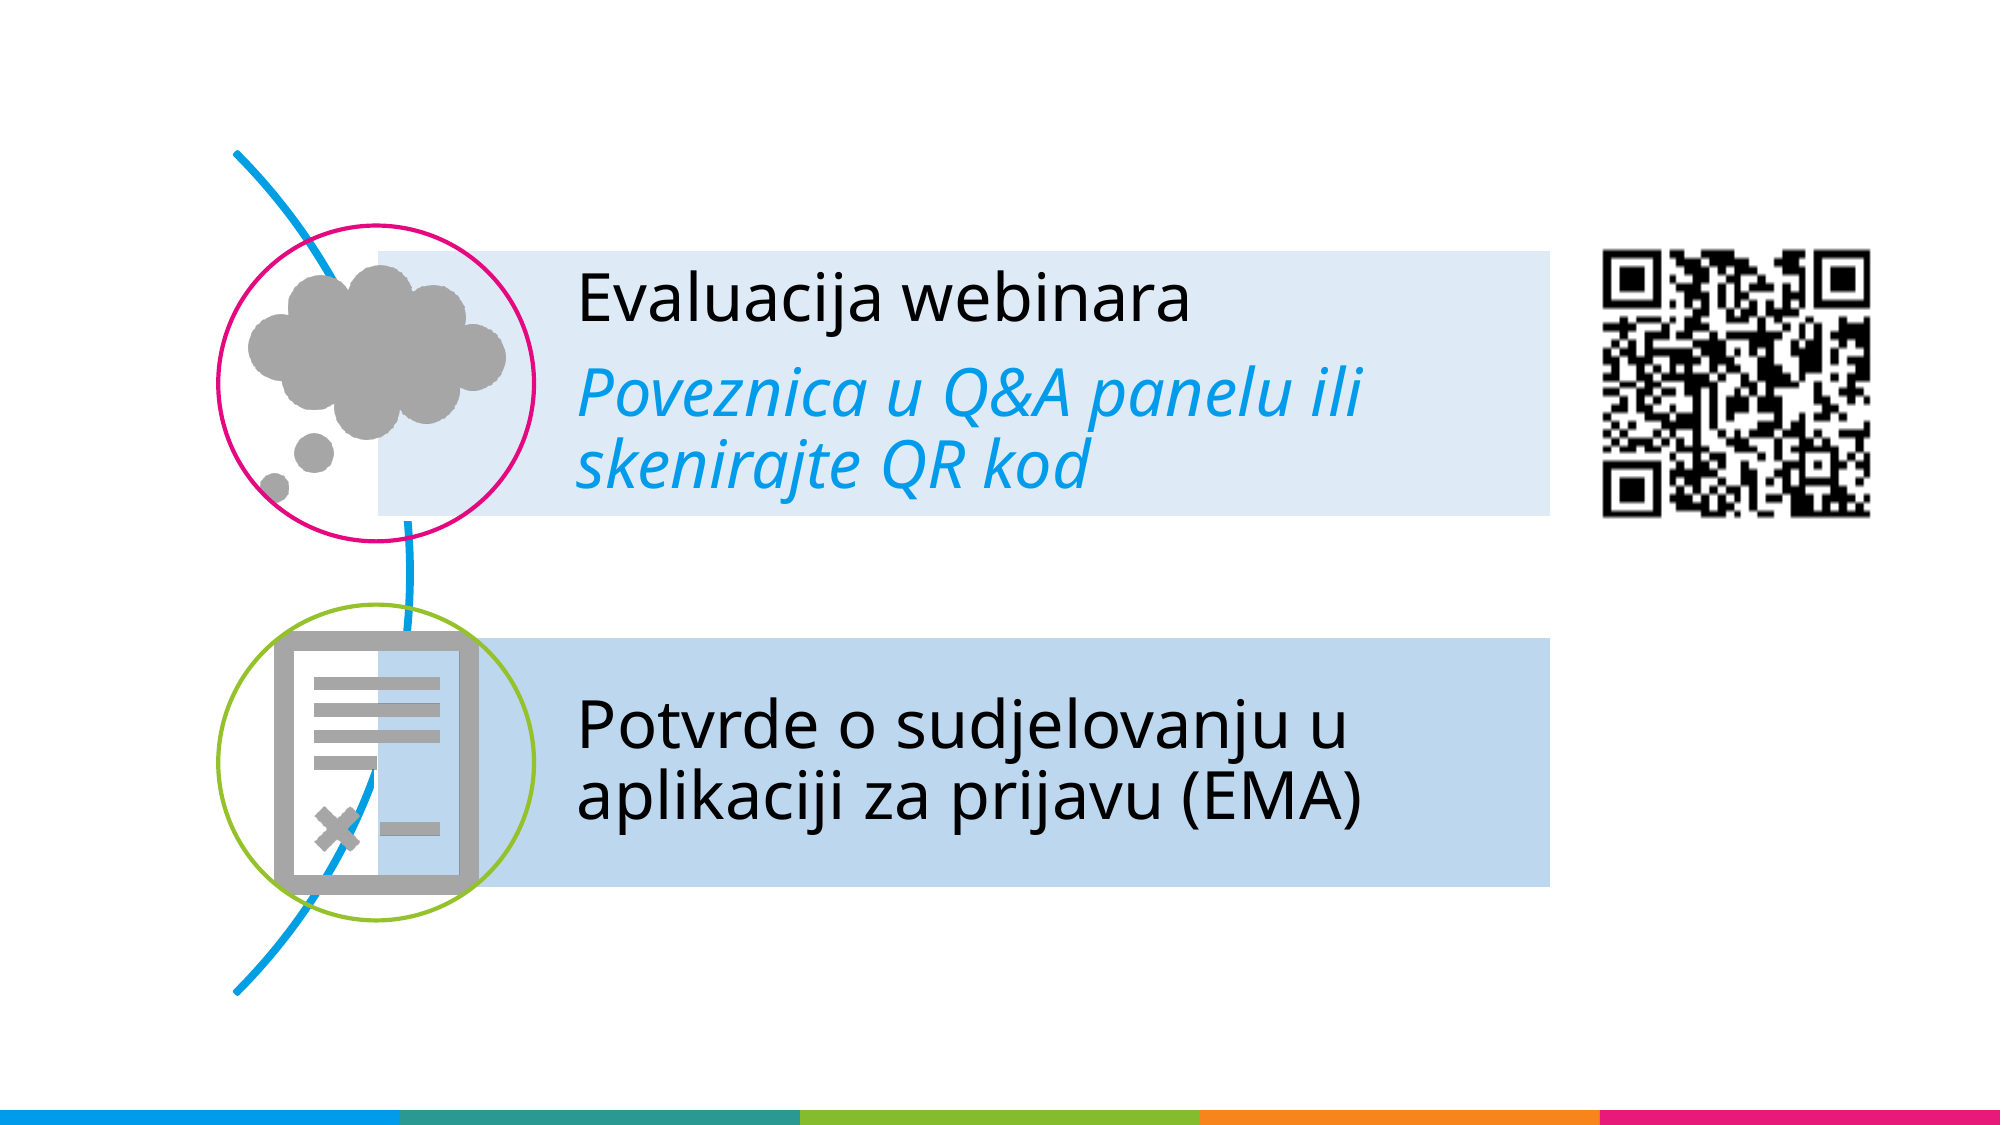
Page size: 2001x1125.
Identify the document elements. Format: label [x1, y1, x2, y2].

text_box [213, 130, 1558, 1016]
picture [1592, 239, 1881, 523]
